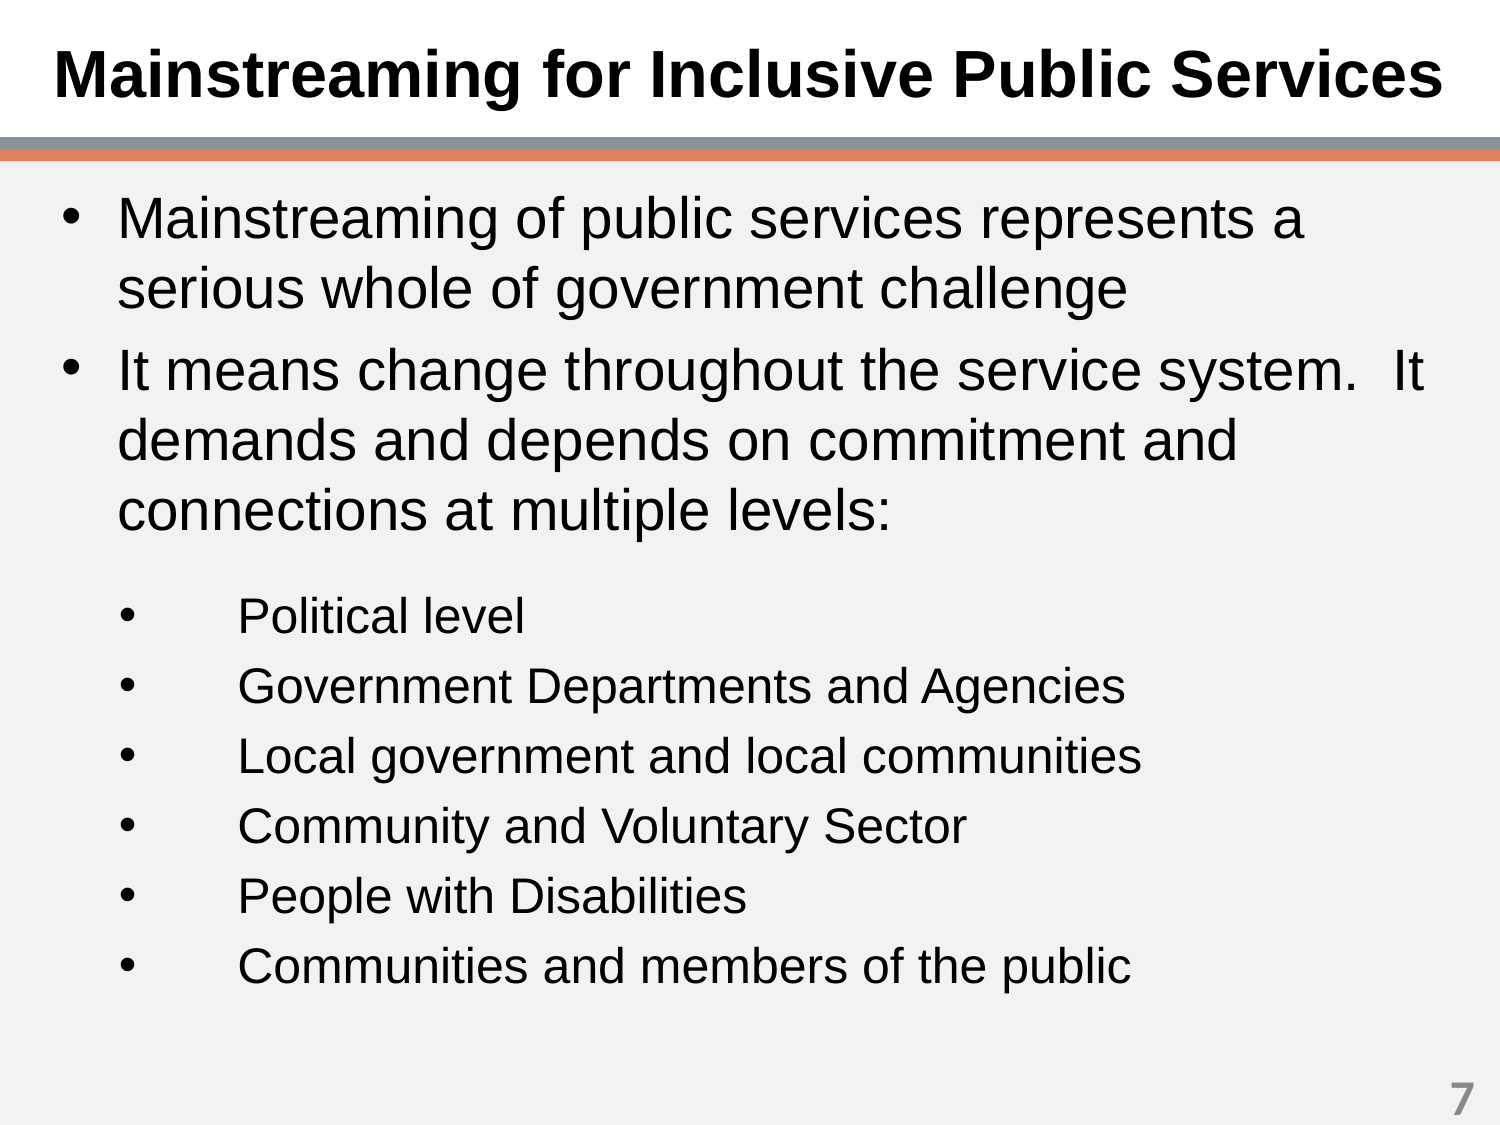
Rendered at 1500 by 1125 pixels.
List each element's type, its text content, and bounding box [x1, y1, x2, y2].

title Mainstreaming for Inclusive Public Services [0, 12, 1500, 131]
list Mainstreaming of public services represents a serious whole of government challenge It means change throughout the service system. It demands and depends on commitment and connections at multiple levels: Political level Government Departments and Agencies Local government and local communities Community and Voluntary Sector People with Disabilities Communities and members of the public [45, 172, 1459, 1106]
slide_number 6 [1139, 1065, 1490, 1125]
